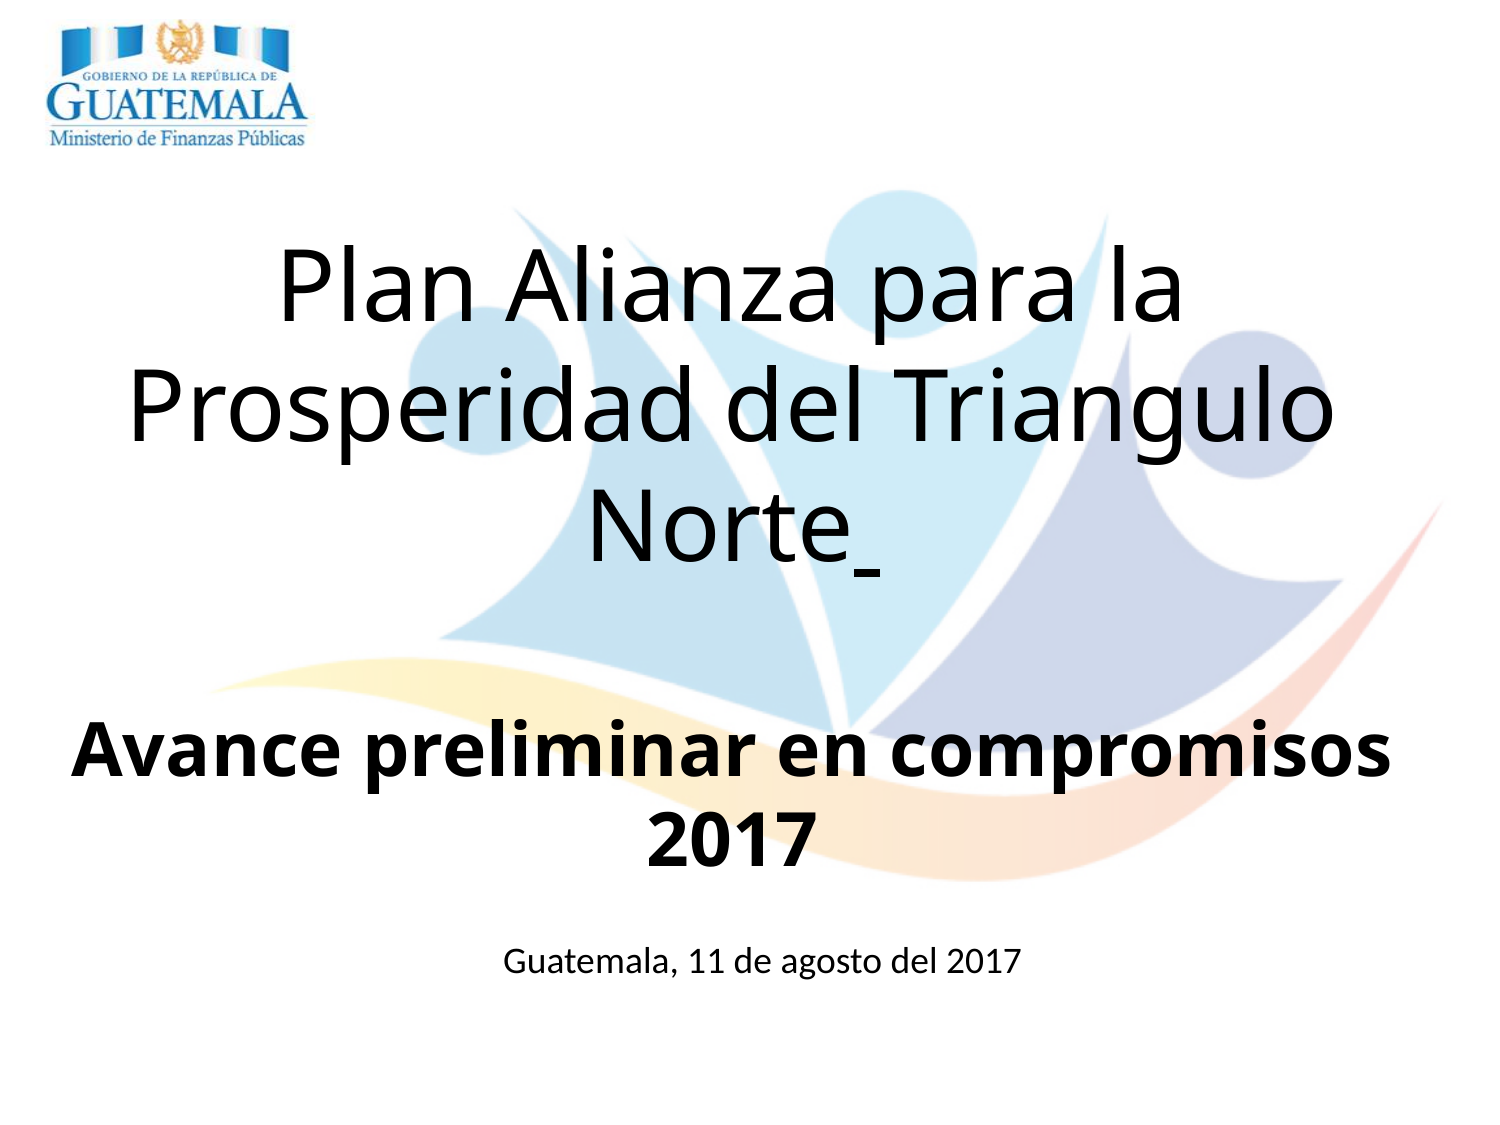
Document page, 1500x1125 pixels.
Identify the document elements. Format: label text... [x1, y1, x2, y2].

subtitle Guatemala, 11 de agosto del 2017 [242, 928, 1293, 1125]
picture [41, 18, 316, 150]
title Plan Alianza para la Prosperidad del Triangulo Norte Avance preliminar en compromisos 2017 [17, 385, 1447, 718]
